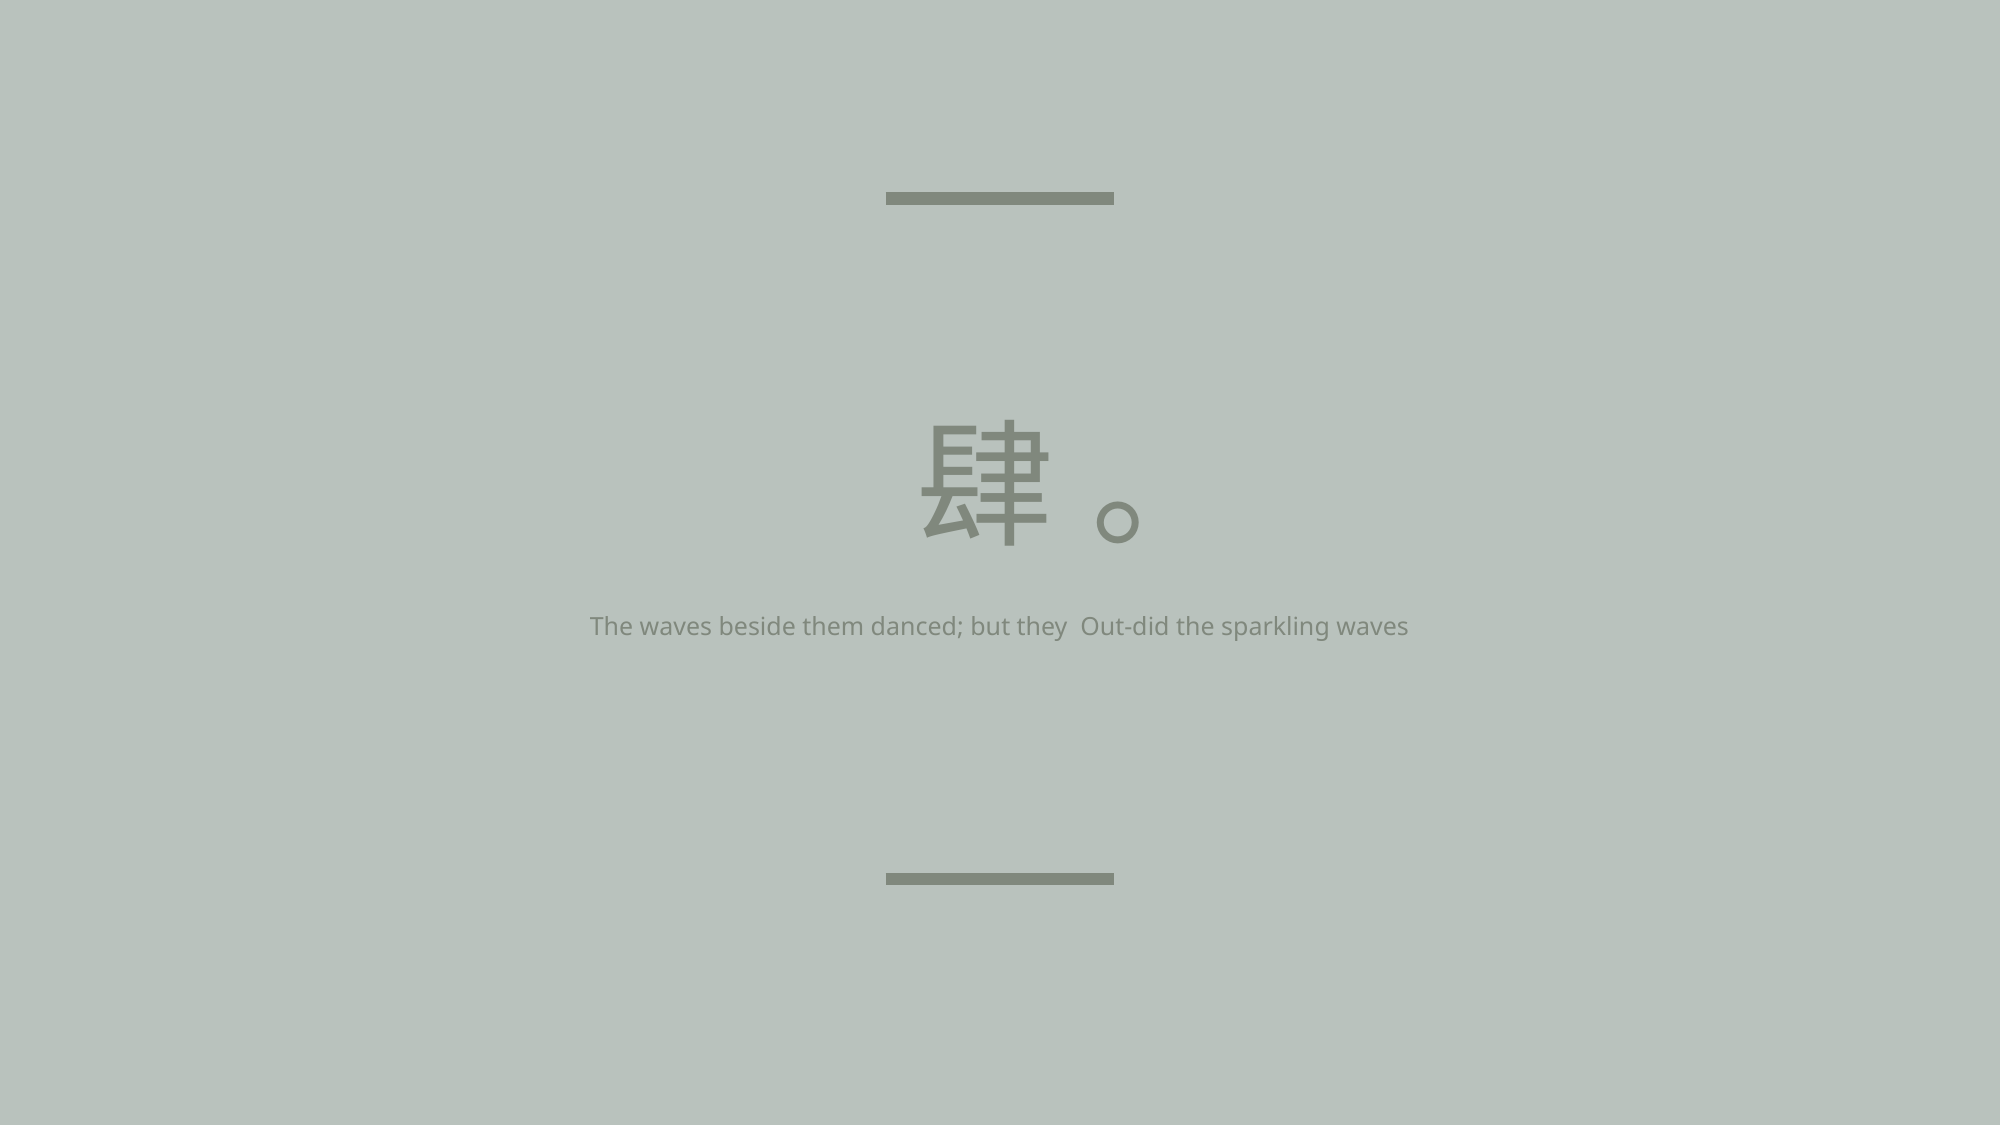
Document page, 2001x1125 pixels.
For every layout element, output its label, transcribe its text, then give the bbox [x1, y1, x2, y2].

text_box 。 [1033, 391, 1288, 571]
text_box The waves beside them danced; but they Out-did the sparkling waves [492, 572, 1508, 648]
text_box 肆 [885, 391, 1033, 571]
